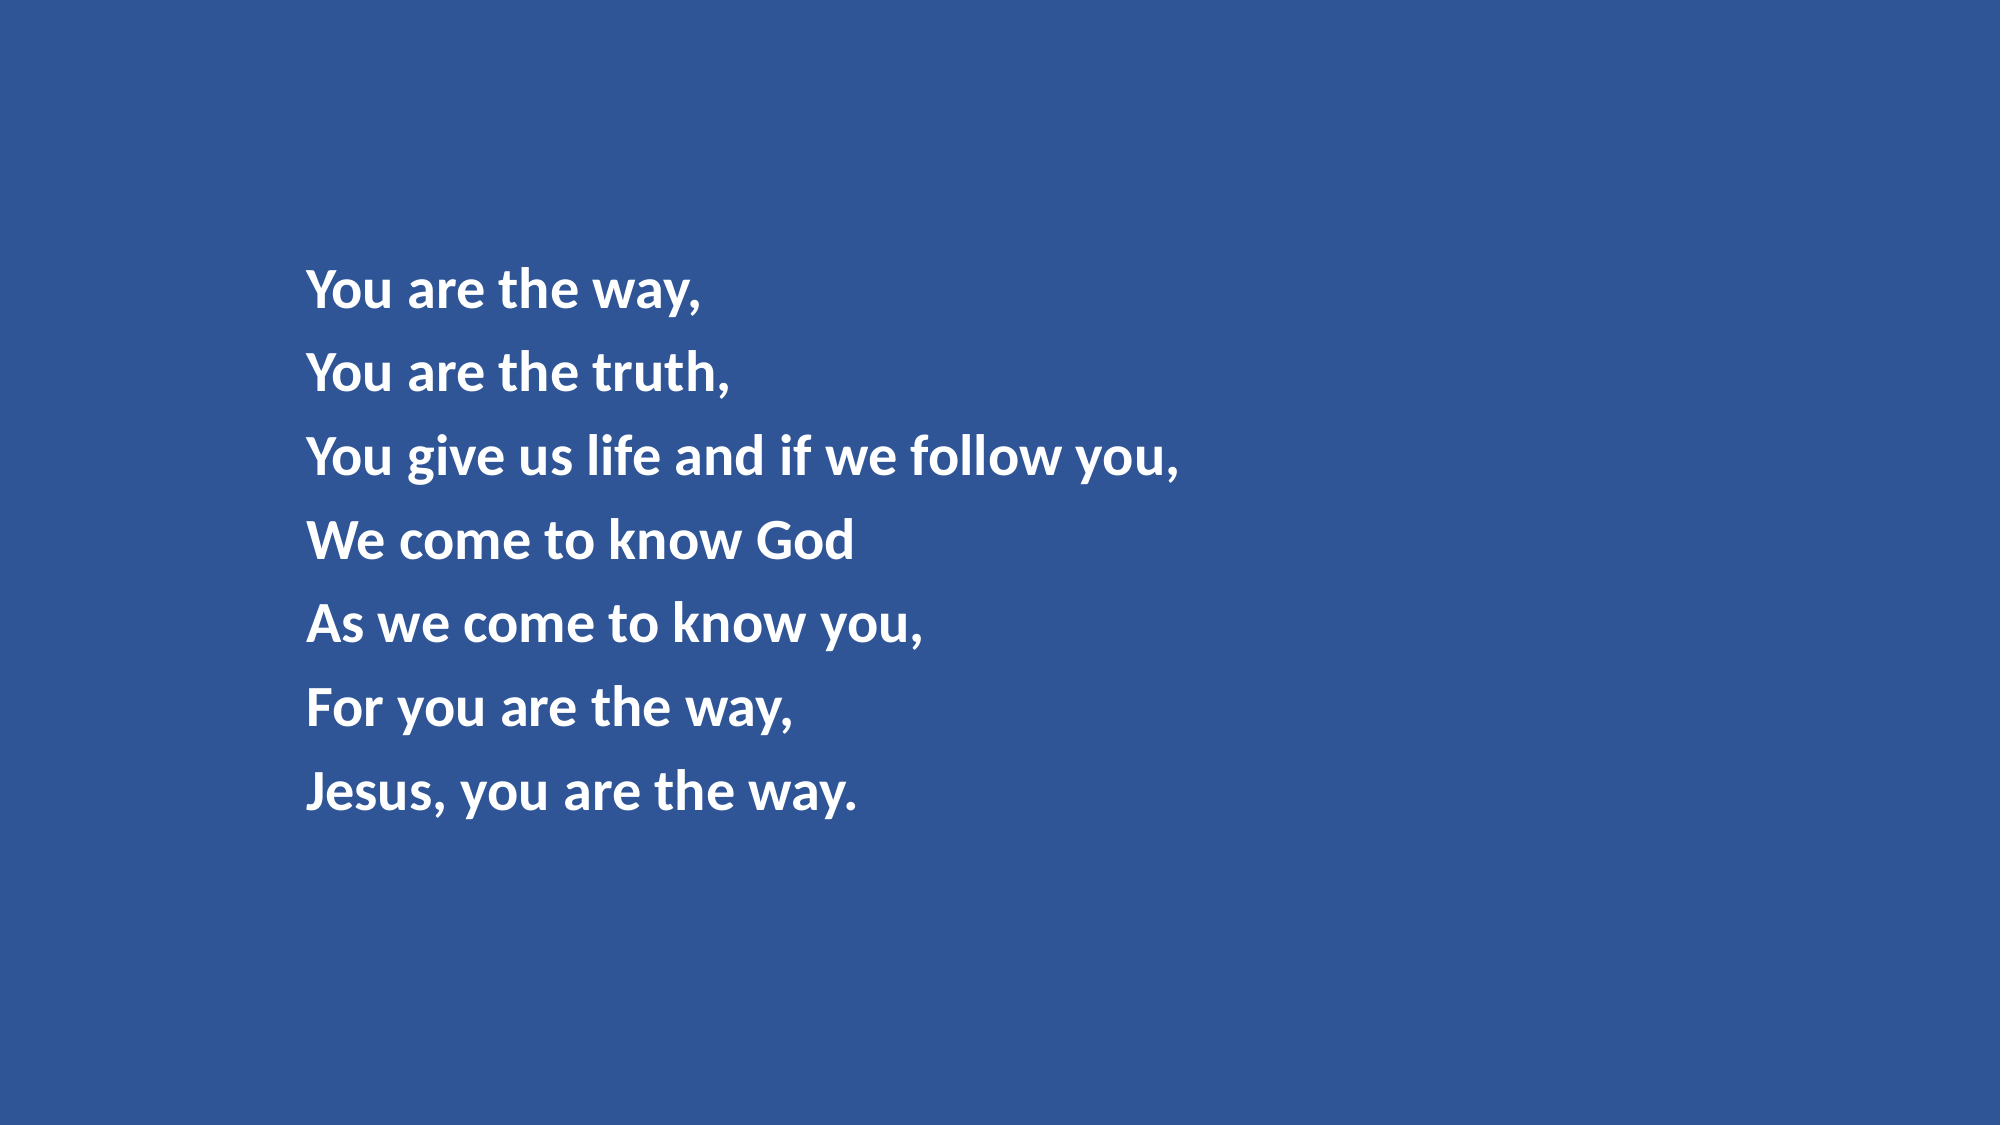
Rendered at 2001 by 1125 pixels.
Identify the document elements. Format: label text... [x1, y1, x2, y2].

list You are the way, You are the truth, You give us life and if we follow you, We come to know God As we come to know you, For you are the way, Jesus, you are the way. [291, 250, 1679, 875]
